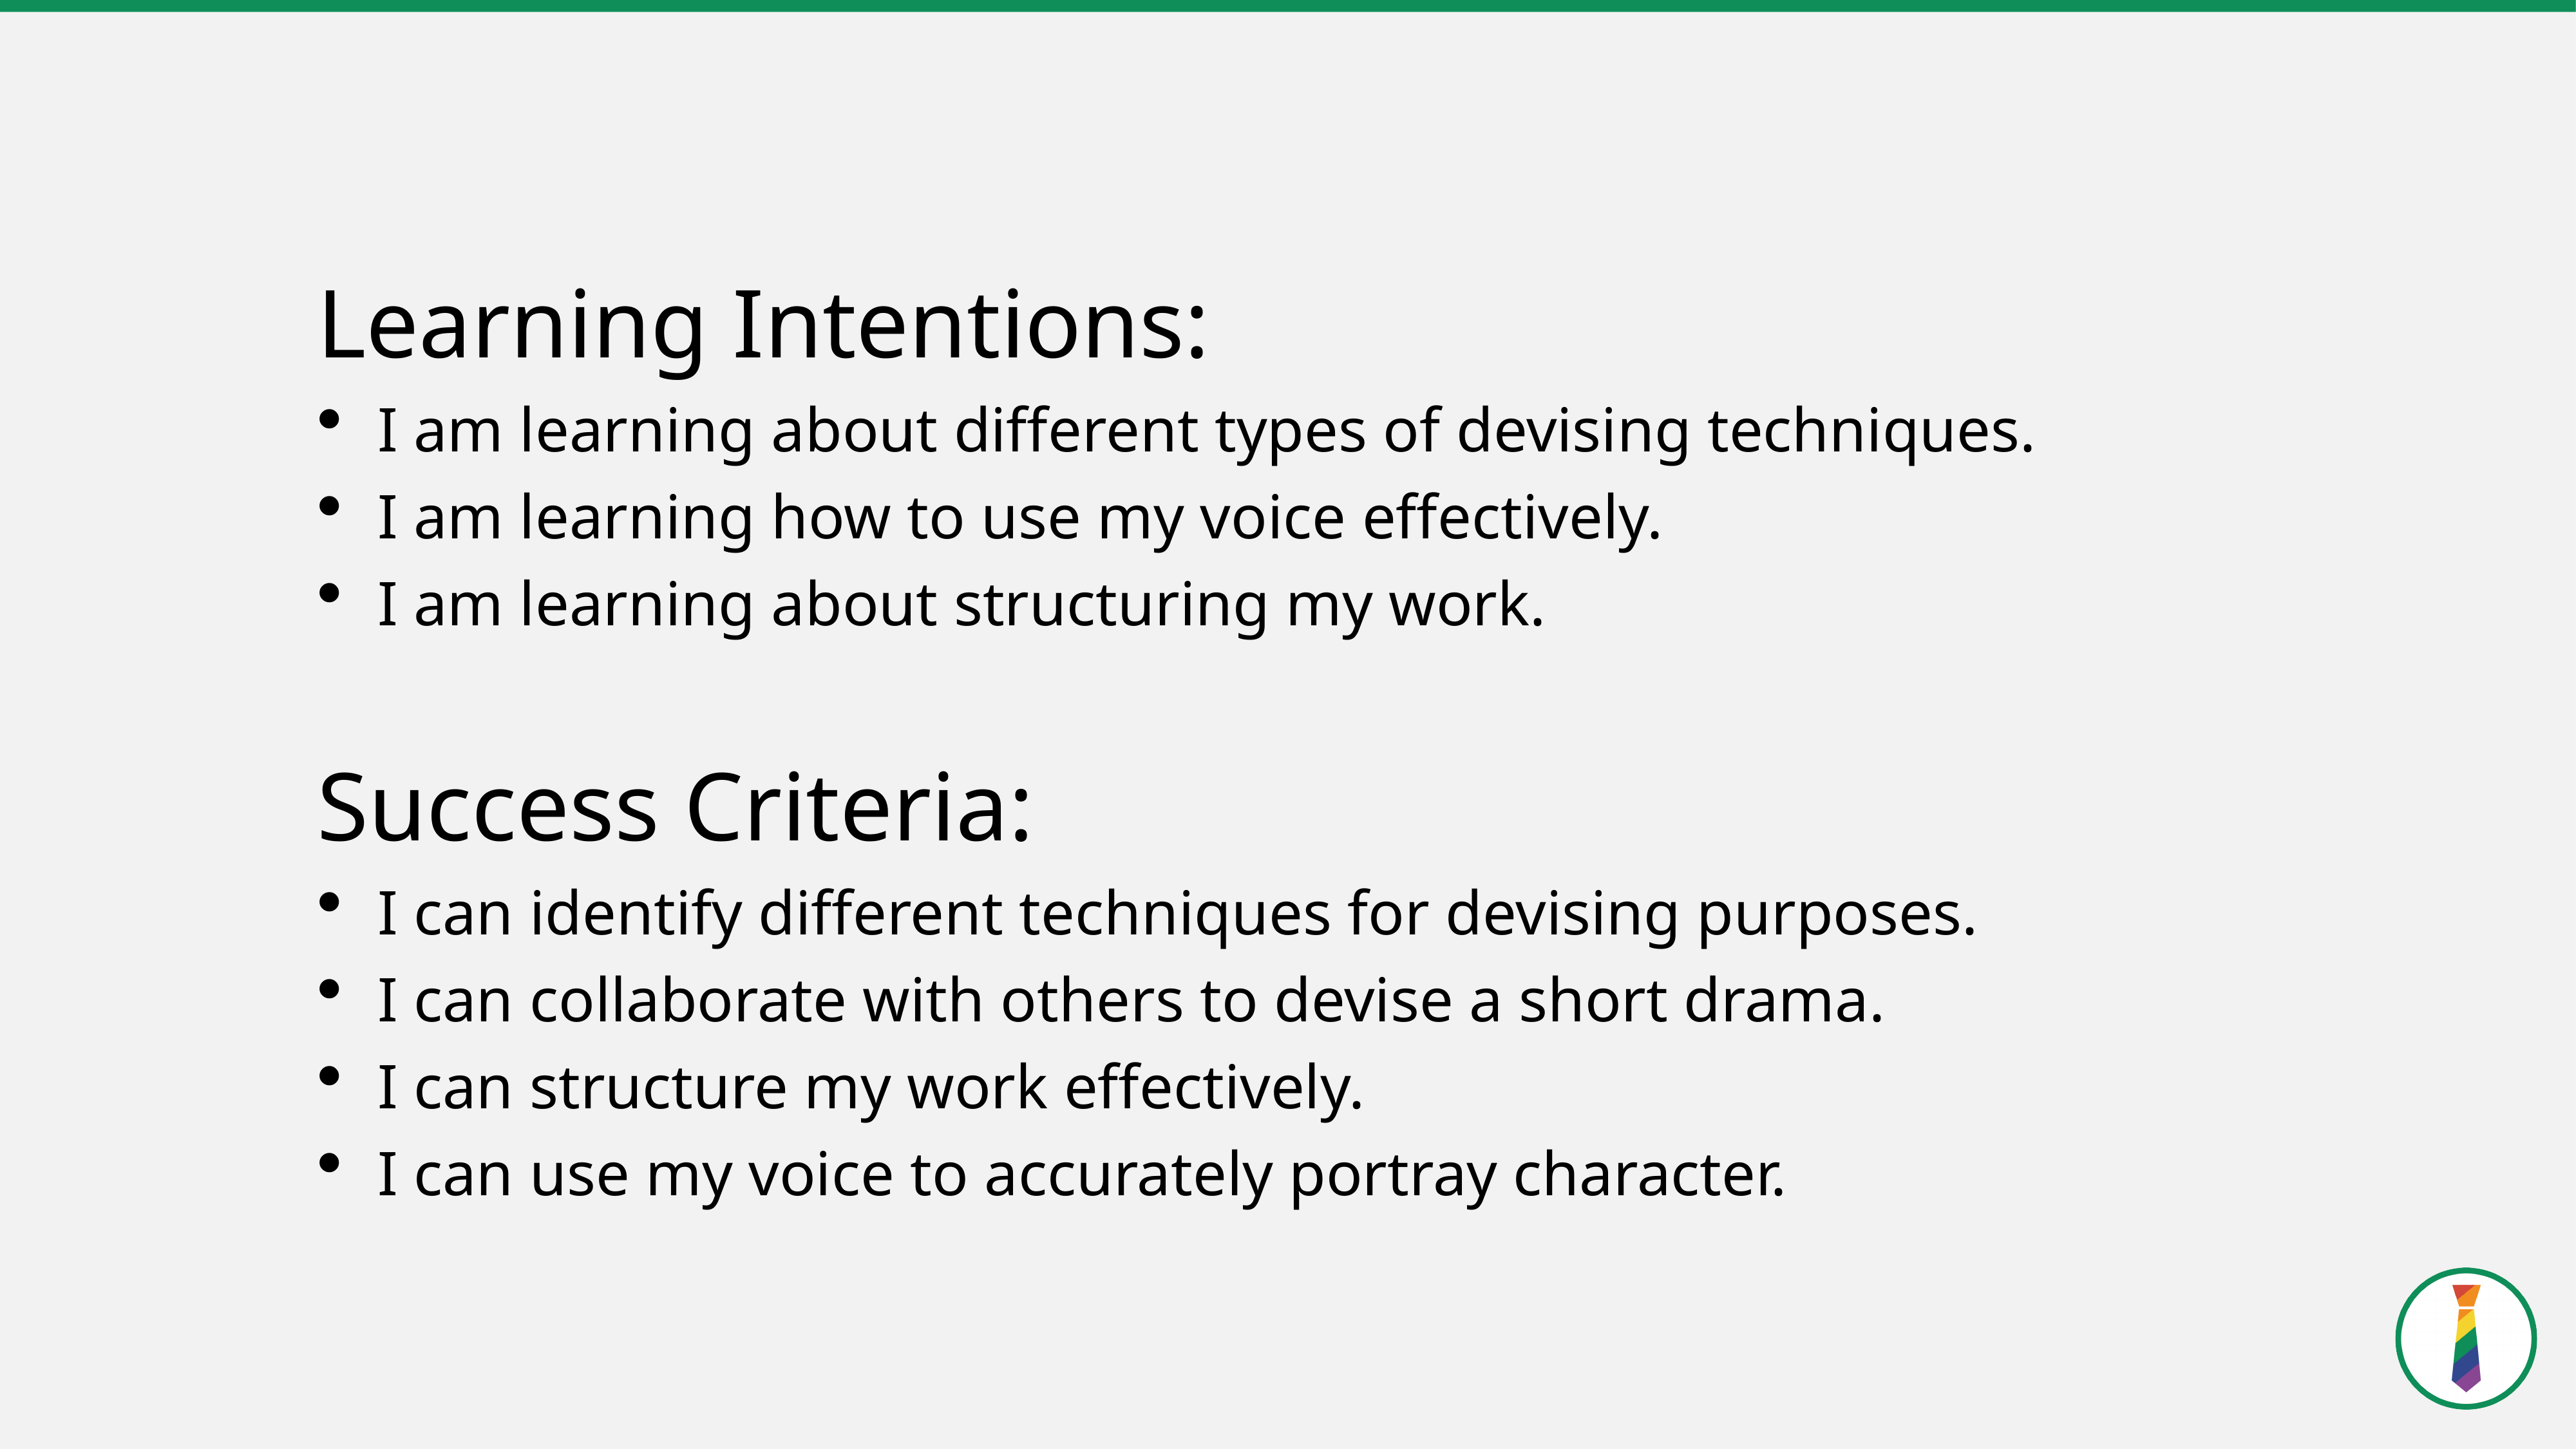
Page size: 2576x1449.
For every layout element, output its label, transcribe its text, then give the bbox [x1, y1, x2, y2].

text_box Learning Intentions: I am learning about different types of devising techniques. I am learning how to use my voice effectively. I am learning about structuring my work. Success Criteria: I can identify different techniques for devising purposes. I can collaborate with others to devise a short drama. I can structure my work effectively. I can use my voice to accurately portray character. [312, 236, 2264, 1213]
picture [0, 0, 2576, 1449]
